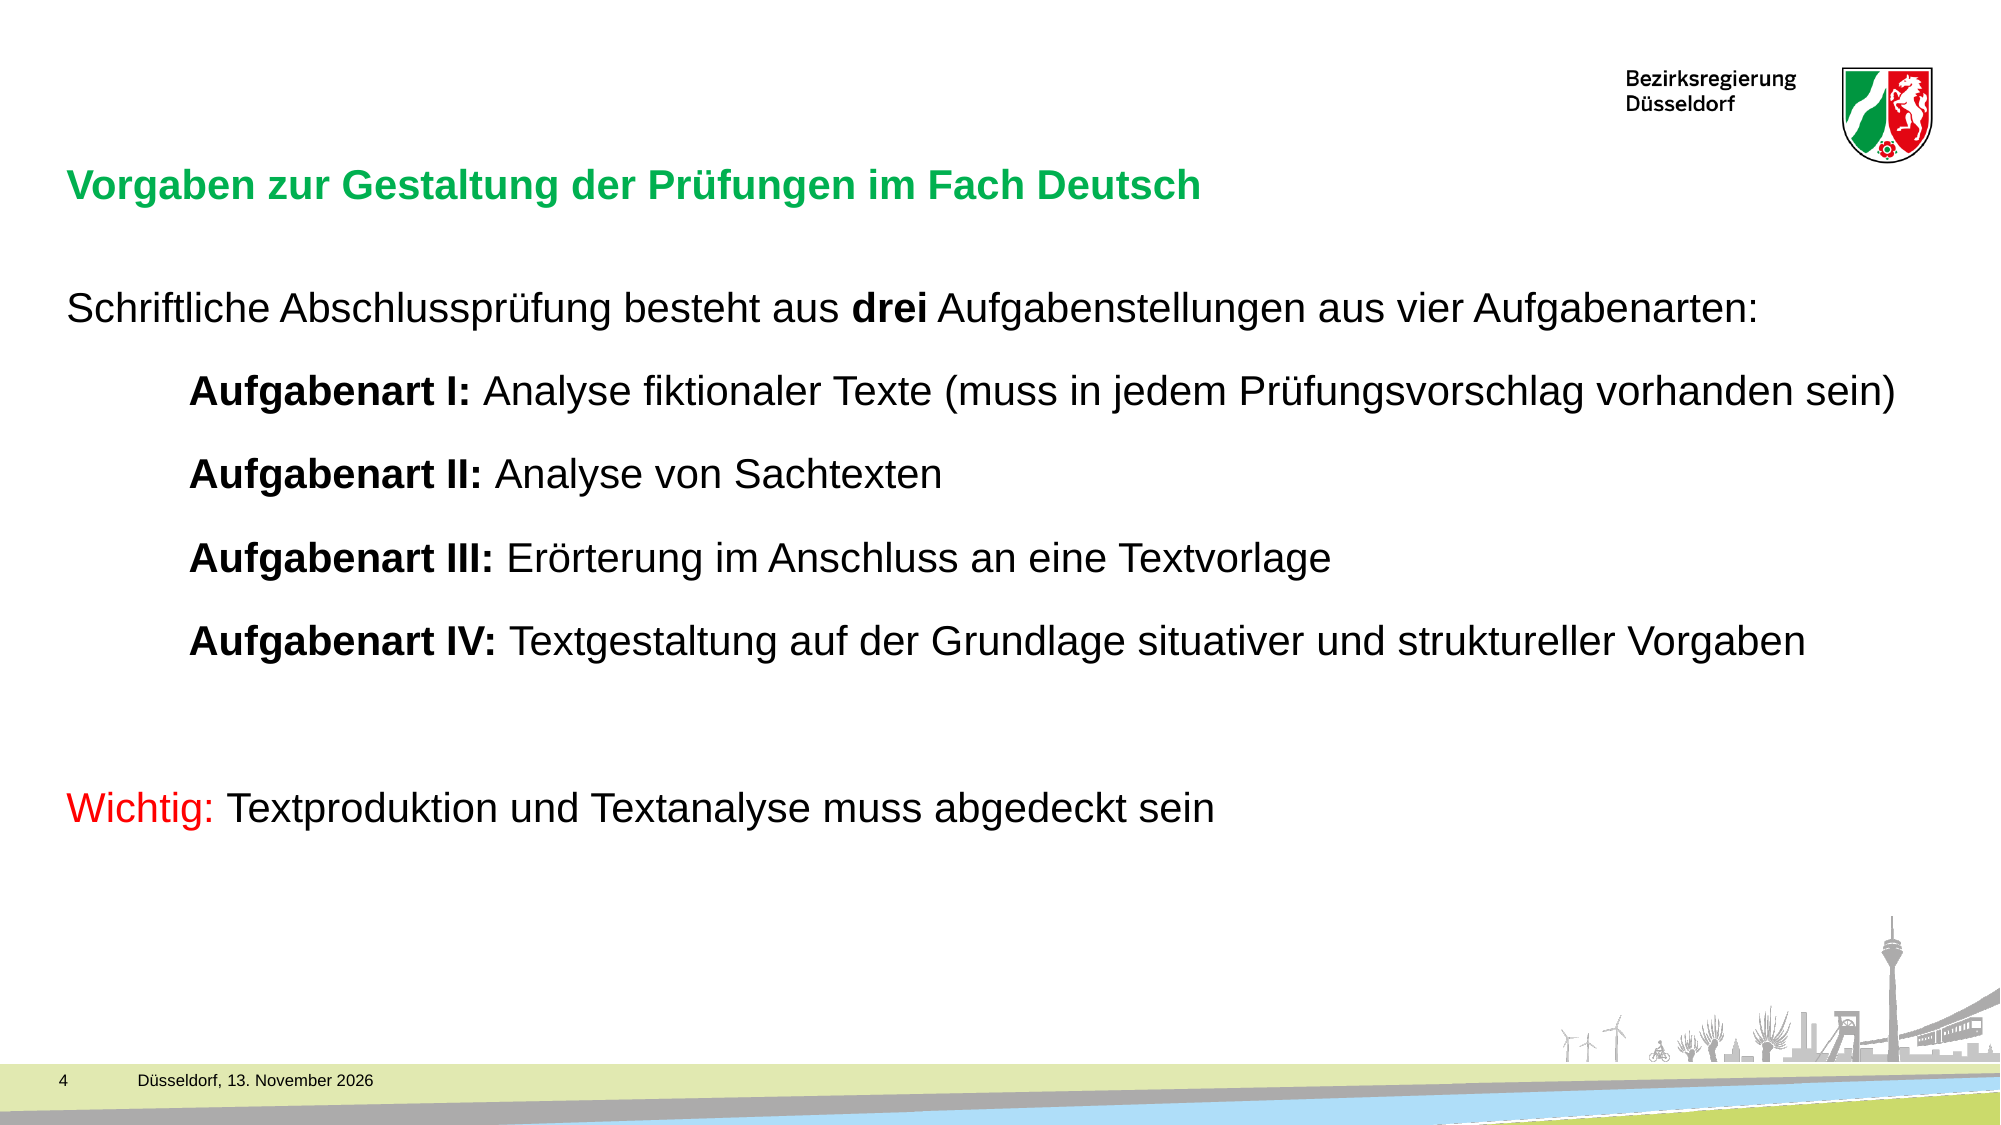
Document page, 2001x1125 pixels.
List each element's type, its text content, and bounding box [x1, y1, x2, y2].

title Vorgaben zur Gestaltung der Prüfungen im Fach Deutsch [66, 137, 1933, 255]
picture [1625, 66, 1933, 137]
picture [0, 916, 2000, 1125]
footer Düsseldorf, 15. November 2023 [137, 1070, 595, 1125]
list Schriftliche Abschlussprüfung besteht aus drei Aufgabenstellungen aus vier Aufgabenarten: Aufgabenart I: Analyse fiktionaler Texte (muss in jedem Prüfungsvorschlag vorhanden sein) Aufgabenart II: Analyse von Sachtexten Aufgabenart III: Erörterung im Anschluss an eine Textvorlage Aufgabenart IV: Textgestaltung auf der Grundlage situativer und struktureller Vorgaben Wichtig: Textproduktion und Textanalyse muss abgedeckt sein [66, 255, 1933, 882]
slide_number 4 [58, 1070, 123, 1125]
